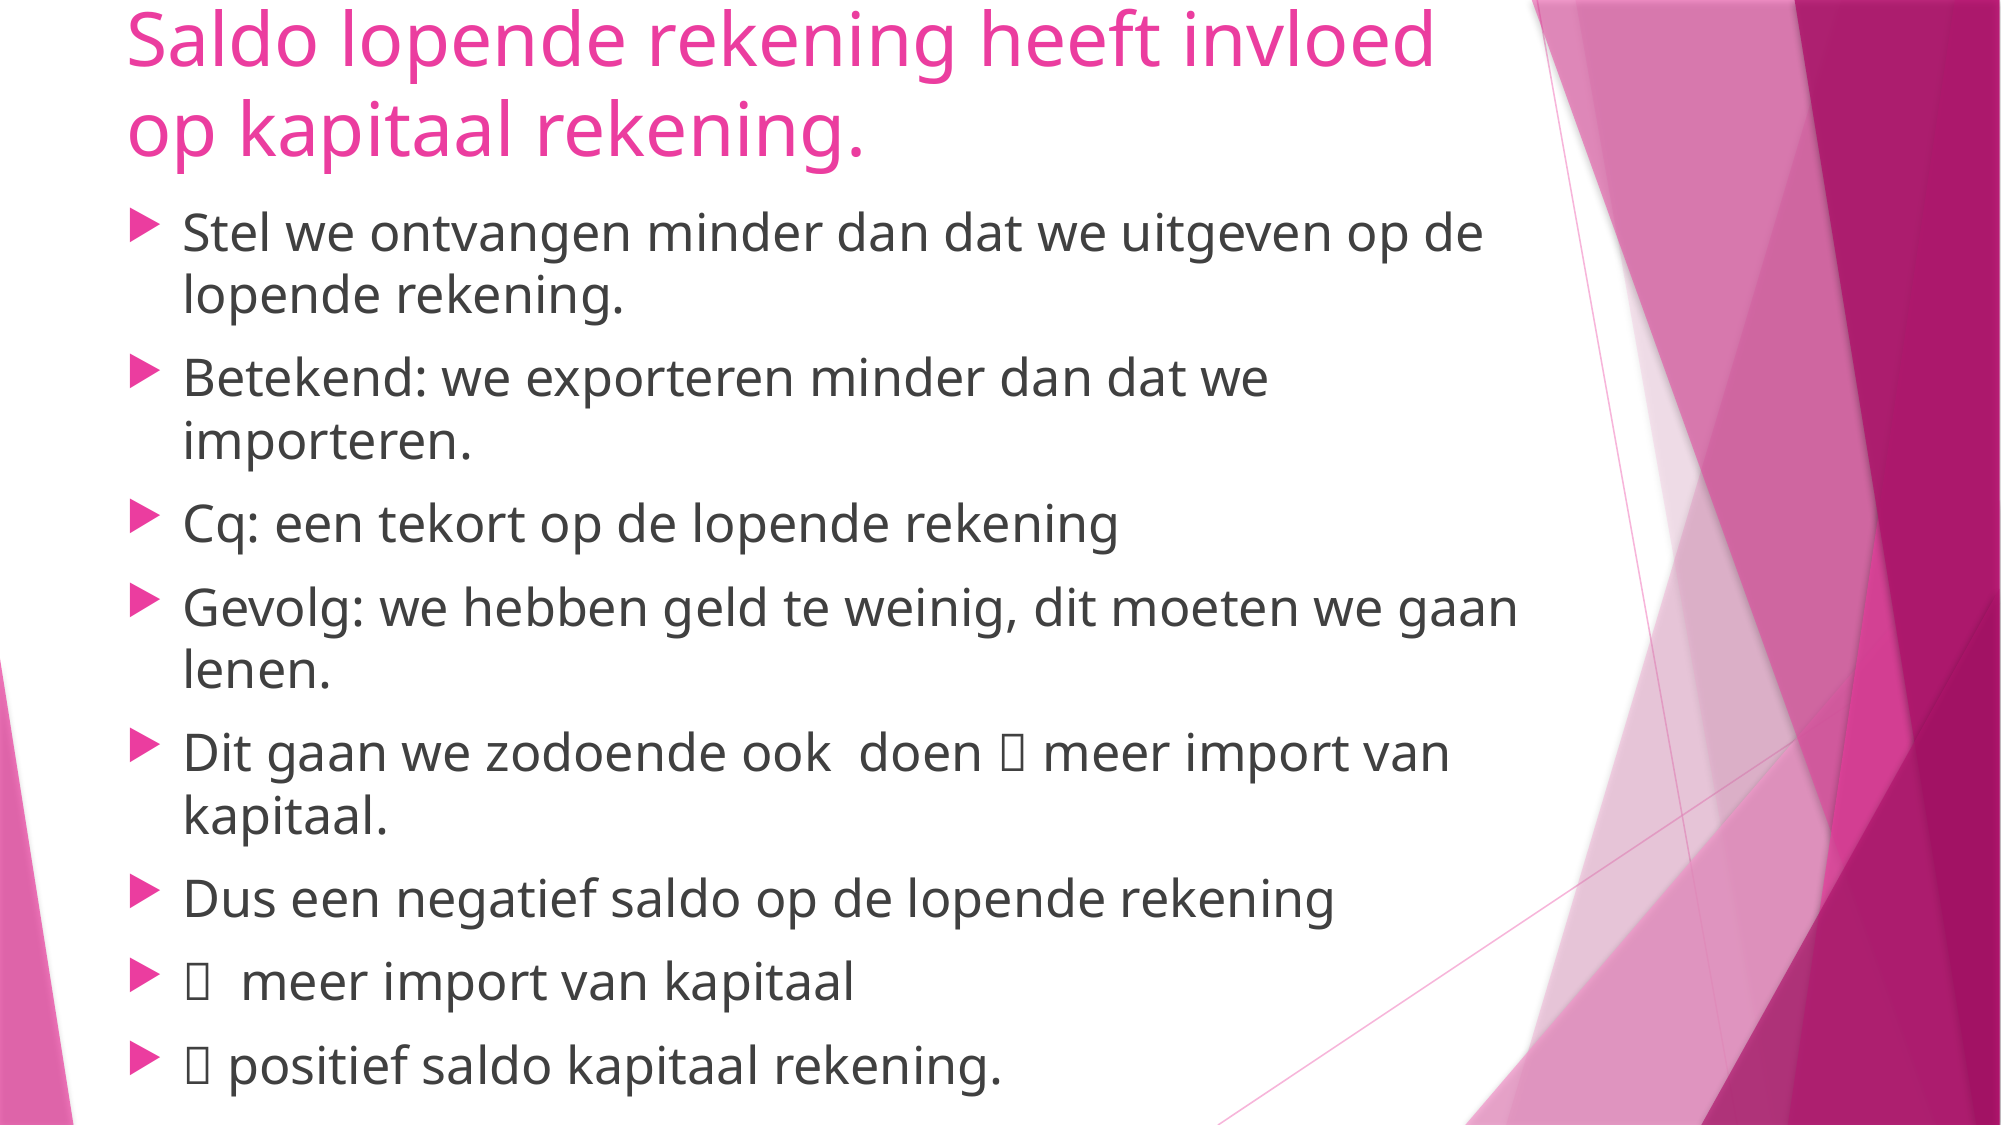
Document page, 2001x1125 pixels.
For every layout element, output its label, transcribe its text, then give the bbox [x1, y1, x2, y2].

list Stel we ontvangen minder dan dat we uitgeven op de lopende rekening. Betekend: we exporteren minder dan dat we importeren. Cq: een tekort op de lopende rekening Gevolg: we hebben geld te weinig, dit moeten we gaan lenen. Dit gaan we zodoende ook doen  meer import van kapitaal. Dus een negatief saldo op de lopende rekening  meer import van kapitaal  positief saldo kapitaal rekening. [111, 191, 1575, 984]
title Saldo lopende rekening heeft invloed op kapitaal rekening. [111, 0, 1522, 191]
